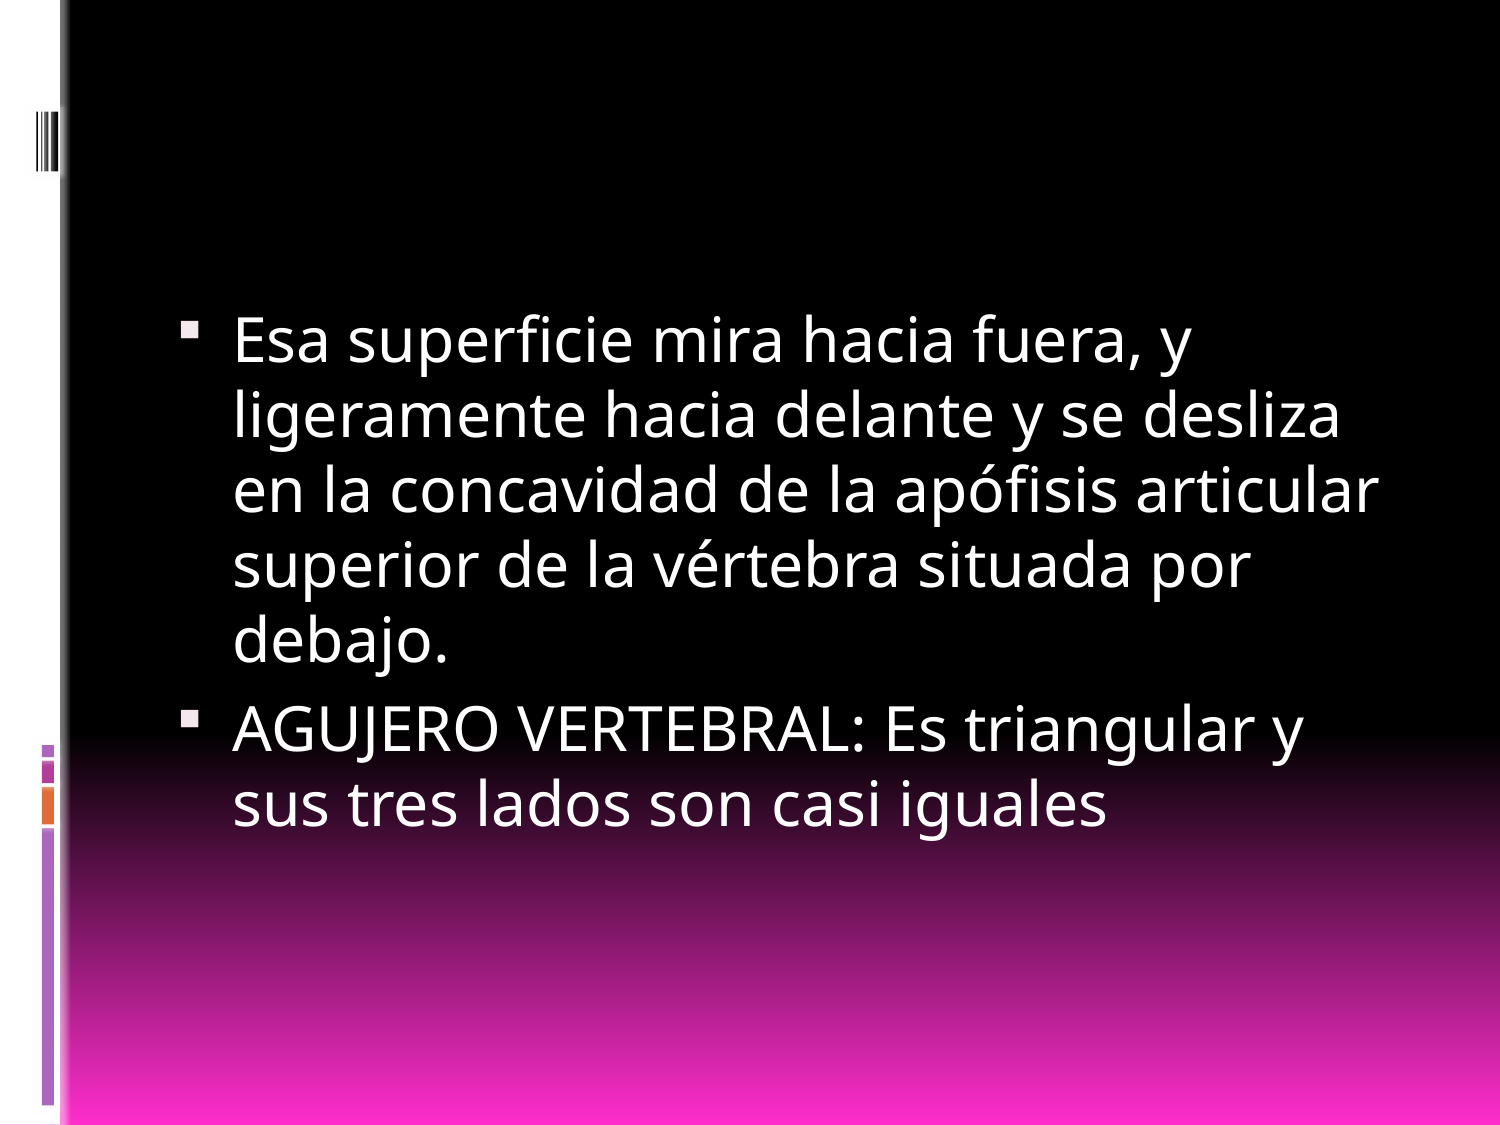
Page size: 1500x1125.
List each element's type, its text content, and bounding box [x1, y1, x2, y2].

list Esa superficie mira hacia fuera, y ligeramente hacia delante y se desliza en la concavidad de la apófisis articular superior de la vértebra situada por debajo. AGUJERO VERTEBRAL: Es triangular y sus tres lados son casi iguales [150, 292, 1425, 1043]
